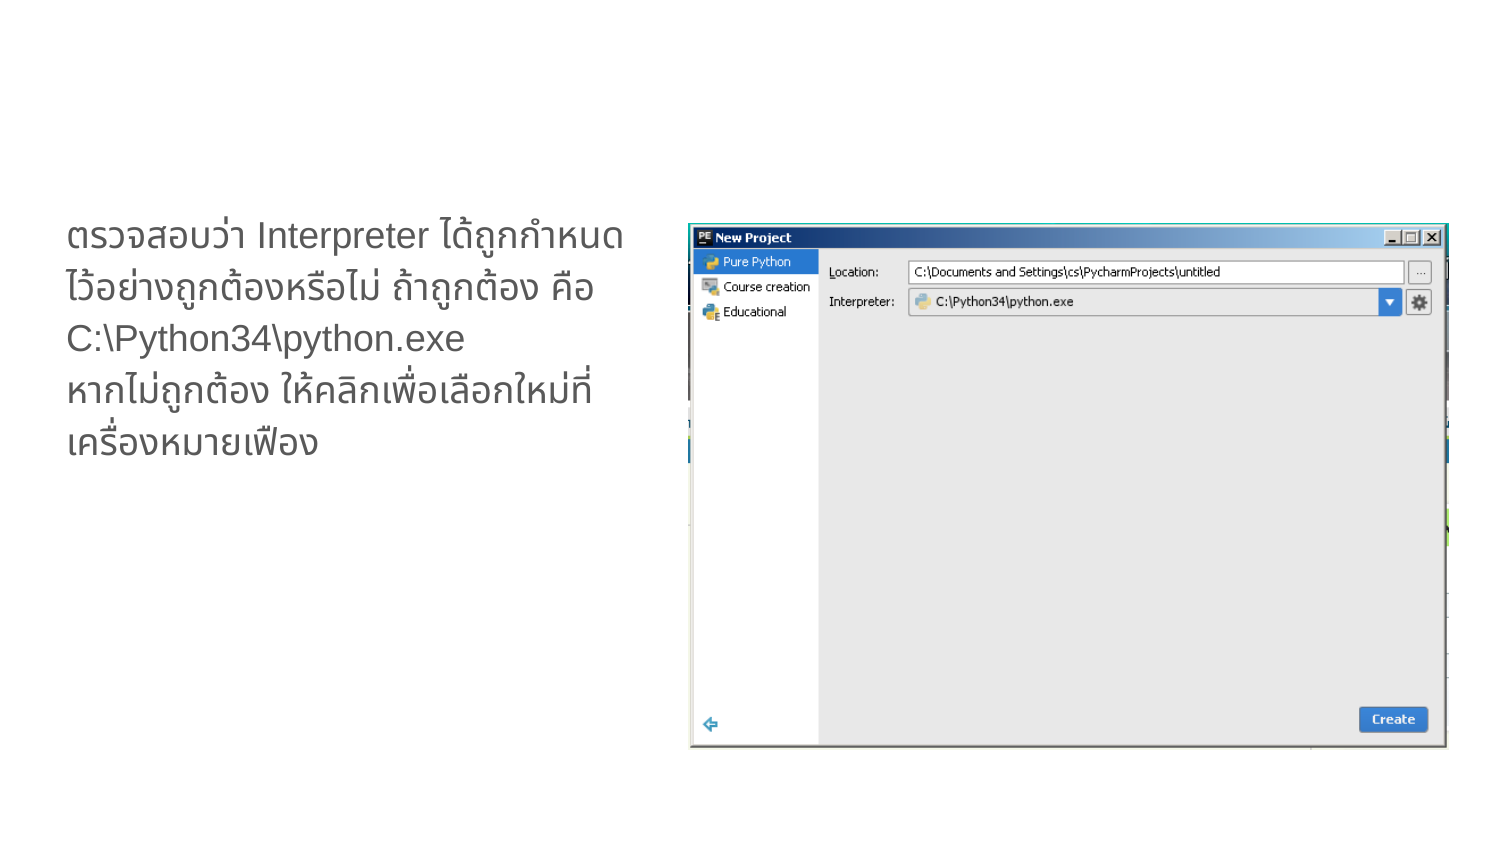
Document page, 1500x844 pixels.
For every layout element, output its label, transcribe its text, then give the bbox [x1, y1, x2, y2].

list ตรวจสอบว่า Interpreter ได้ถูกกำหนด ไว้อย่างถูกต้องหรือไม่ ถ้าถูกต้อง คือ C:\Python34\python.exe หากไม่ถูกต้อง ให้คลิกเพื่อเลือกใหม่ที่ เครื่องหมายเฟือง [51, 189, 1449, 750]
picture [688, 223, 1450, 750]
